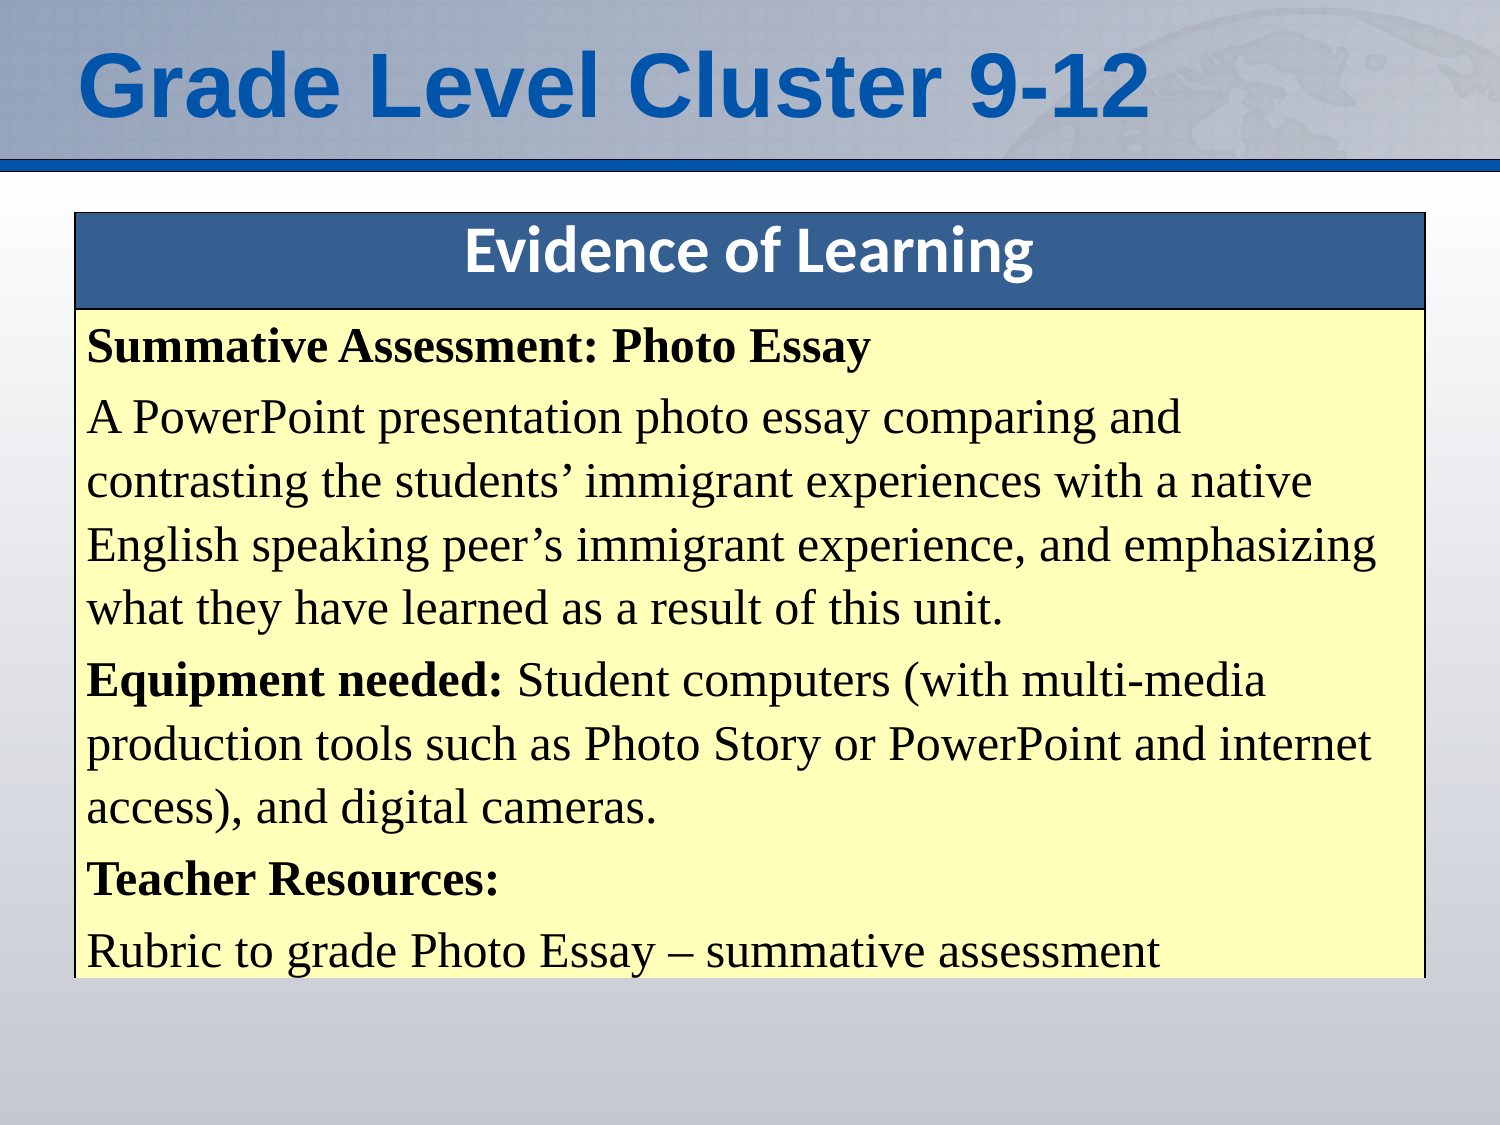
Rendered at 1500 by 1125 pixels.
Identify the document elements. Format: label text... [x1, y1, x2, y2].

title Grade Level Cluster 9-12 [62, 0, 1413, 176]
table_cell Summative Assessment: Photo Essay A PowerPoint presentation photo essay comparing and contrasting the students’ immigrant experiences with a native English speaking peer’s immigrant experience, and emphasizing what they have learned as a result of this unit. Equipment needed: Student computers (with multi-media production tools such as Photo Story or PowerPoint and internet access), and digital cameras. Teacher Resources: Rubric to grade Photo Essay – summative assessment [76, 310, 1424, 978]
table_header Evidence of Learning [76, 213, 1424, 308]
picture [0, 0, 1500, 1125]
